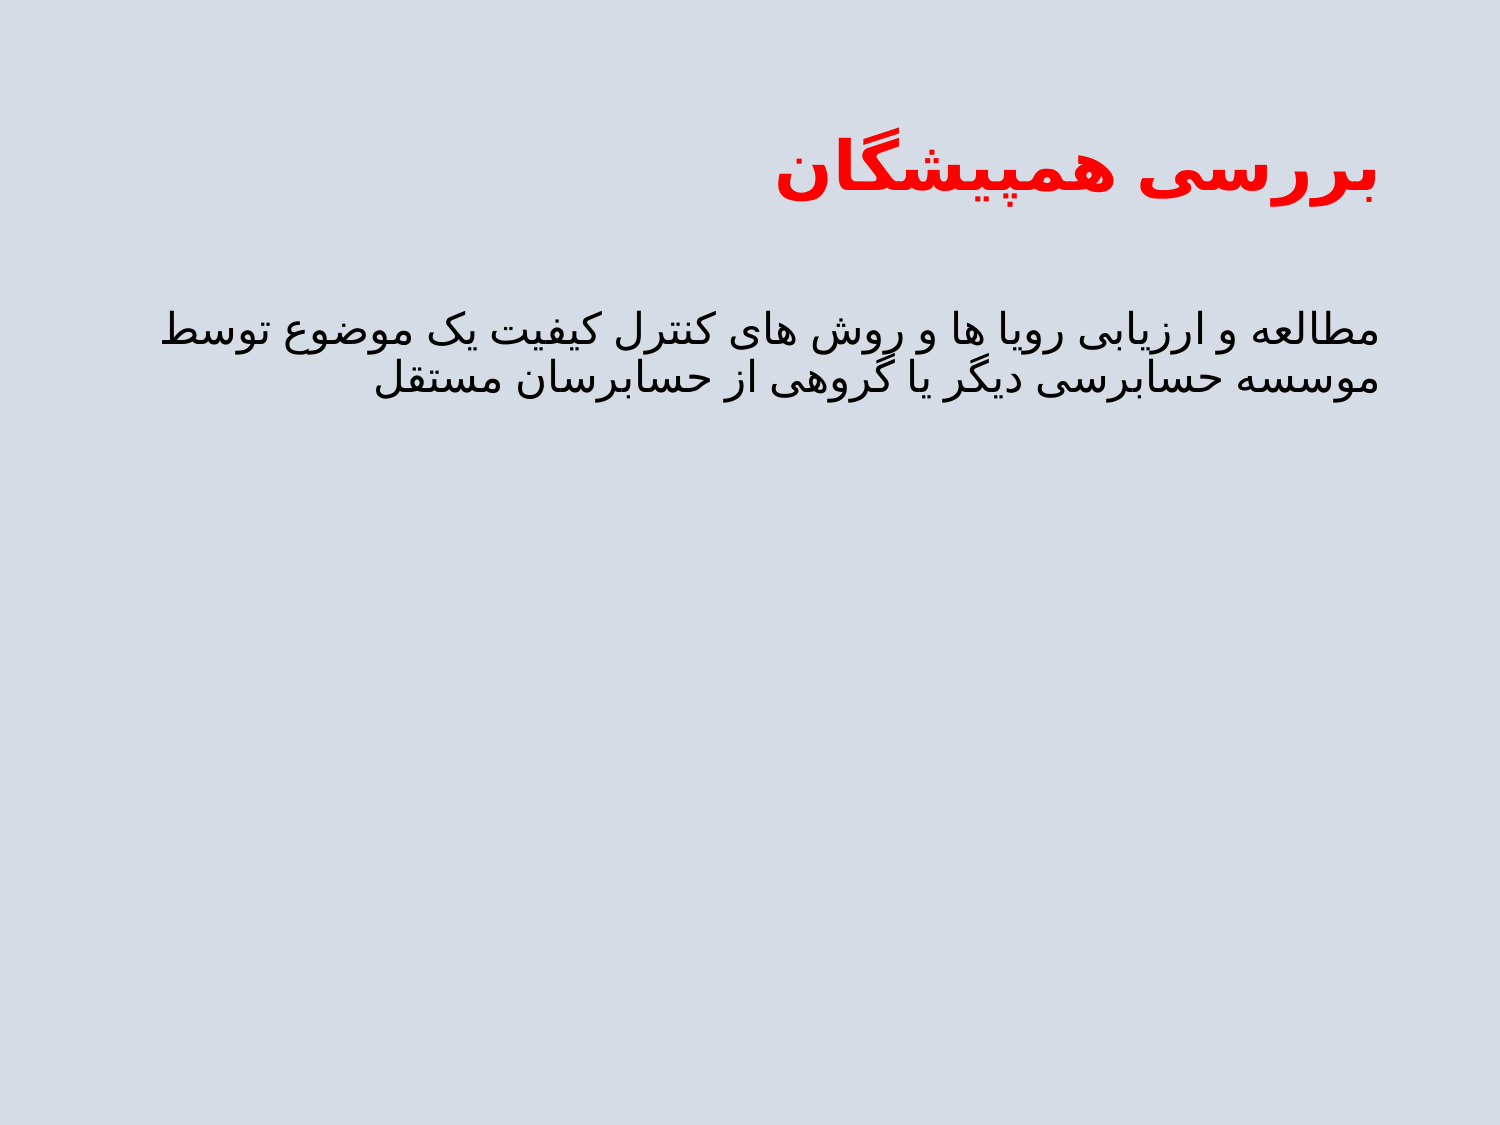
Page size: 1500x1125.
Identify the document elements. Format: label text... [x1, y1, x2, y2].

list مطالعه و ارزیابی رویا ها و روش های کنترل کیفیت یک موضوع توسط موسسه حسابرسی دیگر یا گروهی از حسابرسان مستقل [103, 299, 1397, 1014]
title بررسی همپیشگان [103, 59, 1397, 278]
